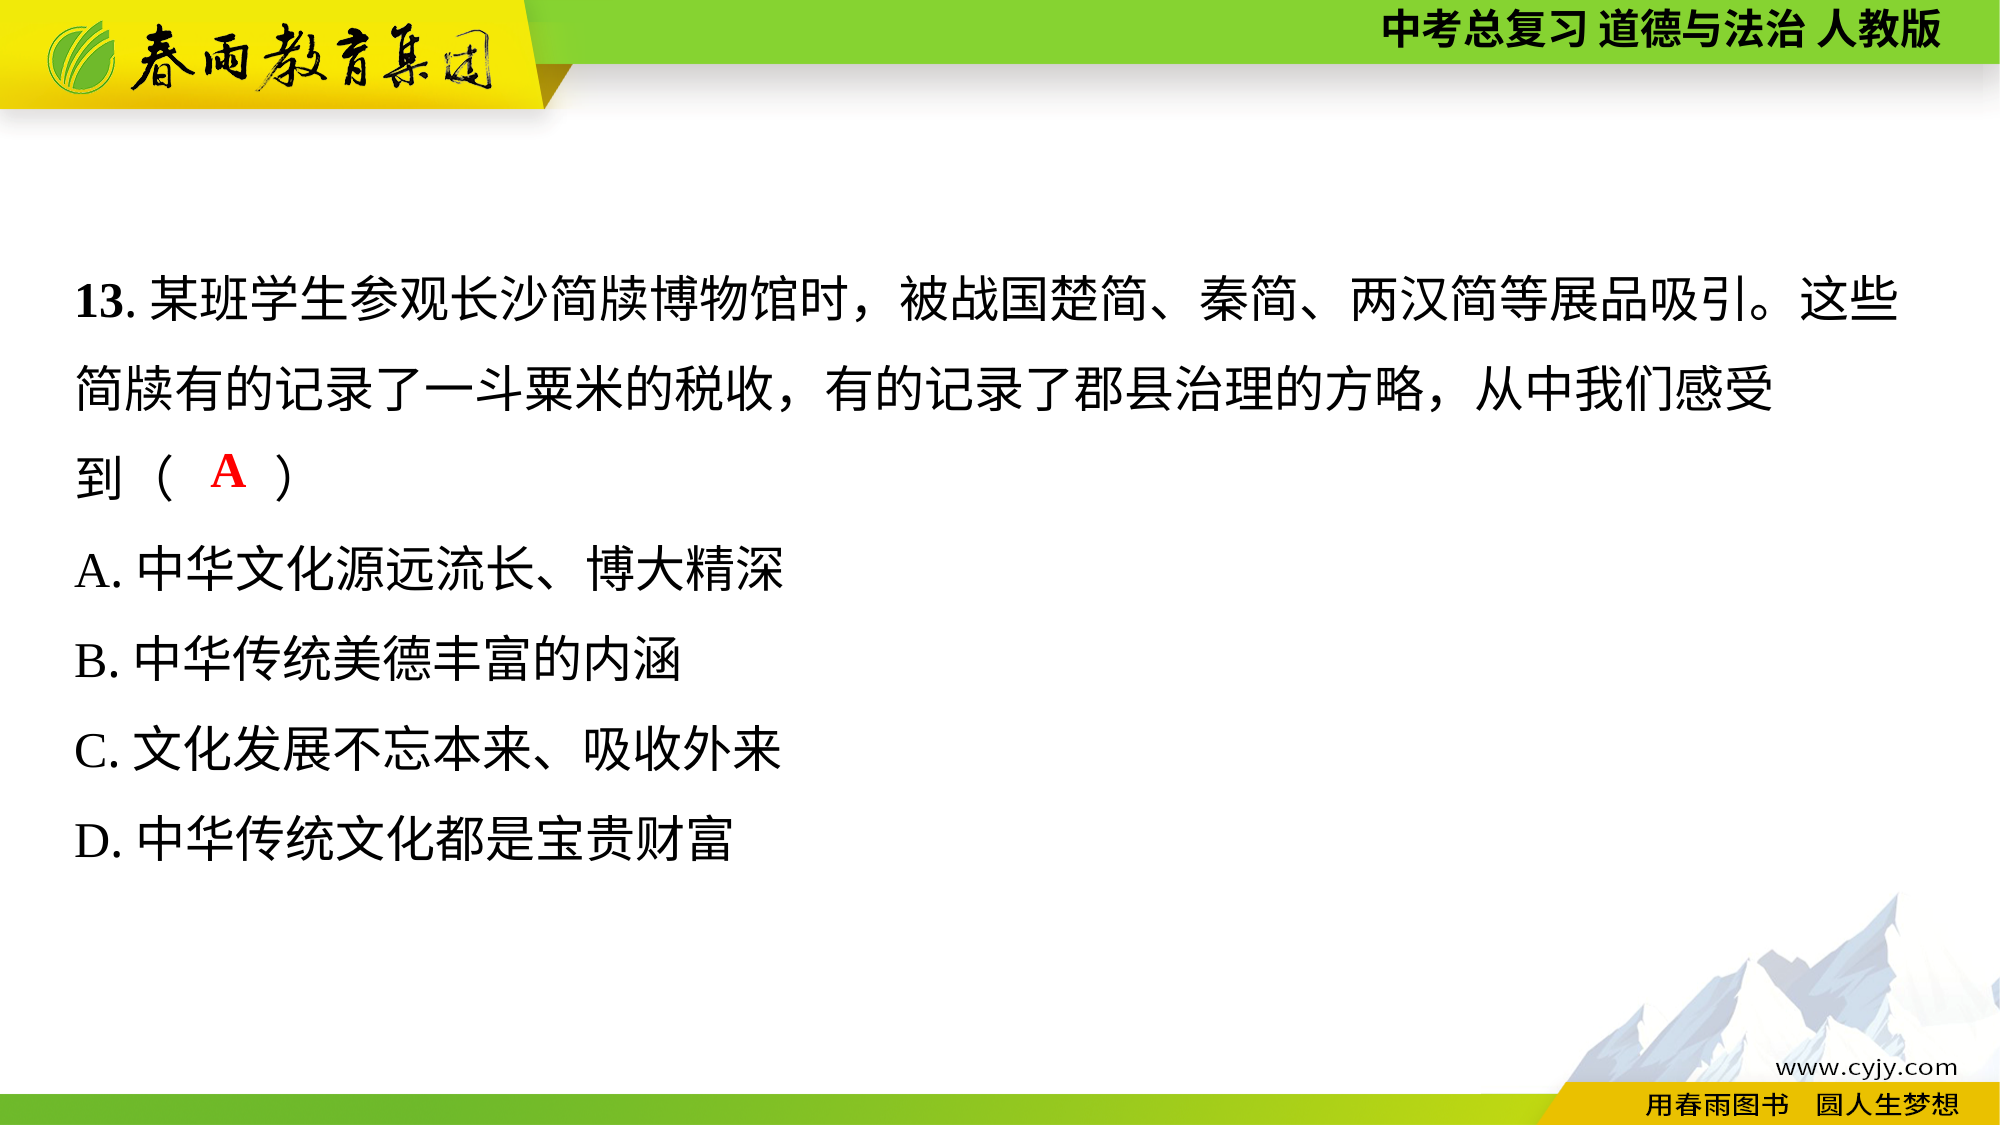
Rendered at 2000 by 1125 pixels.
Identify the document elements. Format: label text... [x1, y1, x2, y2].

text_box A [195, 429, 262, 505]
list 13.某班学生参观长沙简牍博物馆时，被战国楚简、秦简、两汉简等展品吸引。这些简牍有的记录了一斗粟米的税收，有的记录了郡县治理的方略，从中我们感受 到（ ） A.中华文化源远流长、博大精深 B.中华传统美德丰富的内涵 C.文化发展不忘本来、吸收外来 D.中华传统文化都是宝贵财富 [59, 229, 1944, 870]
picture [0, 0, 2000, 1125]
